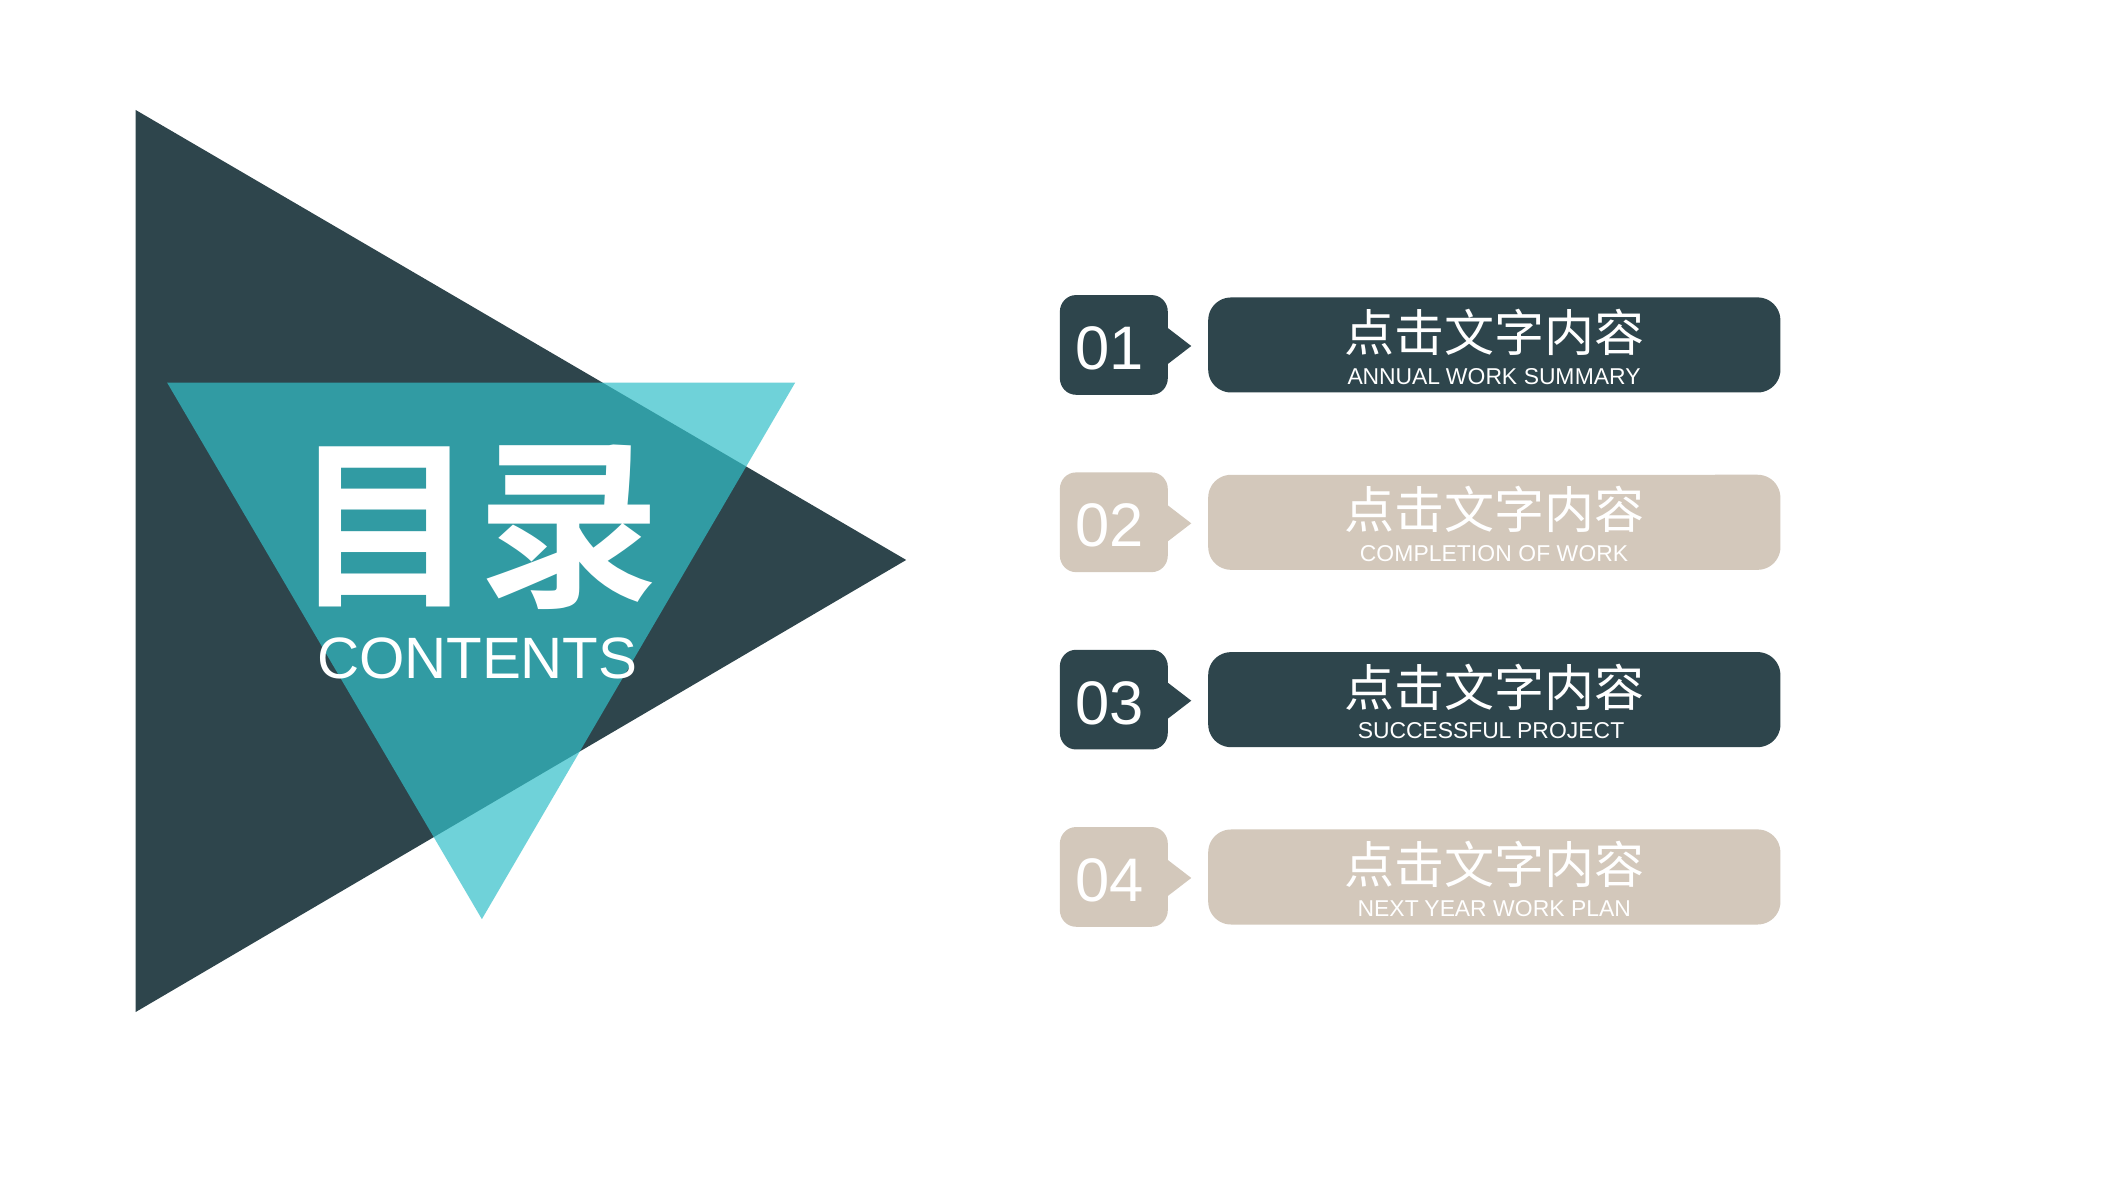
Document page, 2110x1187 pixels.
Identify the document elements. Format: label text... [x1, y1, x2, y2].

text_box 03 [1059, 649, 1192, 750]
text_box 02 [1059, 472, 1192, 573]
text_box 目录 [290, 409, 665, 620]
text_box 点击文字内容 COMPLETION OF WORK [1208, 474, 1781, 570]
text_box [581, 466, 907, 751]
text_box [348, 691, 616, 920]
text_box CONTENTS [281, 620, 673, 691]
text_box 点击文字内容 SUCCESSFUL PROJECT [1208, 652, 1781, 748]
text_box [167, 382, 796, 606]
text_box [135, 109, 602, 1013]
text_box 点击文字内容 ANNUAL WORK SUMMARY [1208, 297, 1781, 393]
text_box 点击文字内容 NEXT YEAR WORK PLAN [1208, 829, 1781, 925]
text_box 04 [1059, 827, 1192, 927]
text_box 01 [1059, 295, 1192, 395]
